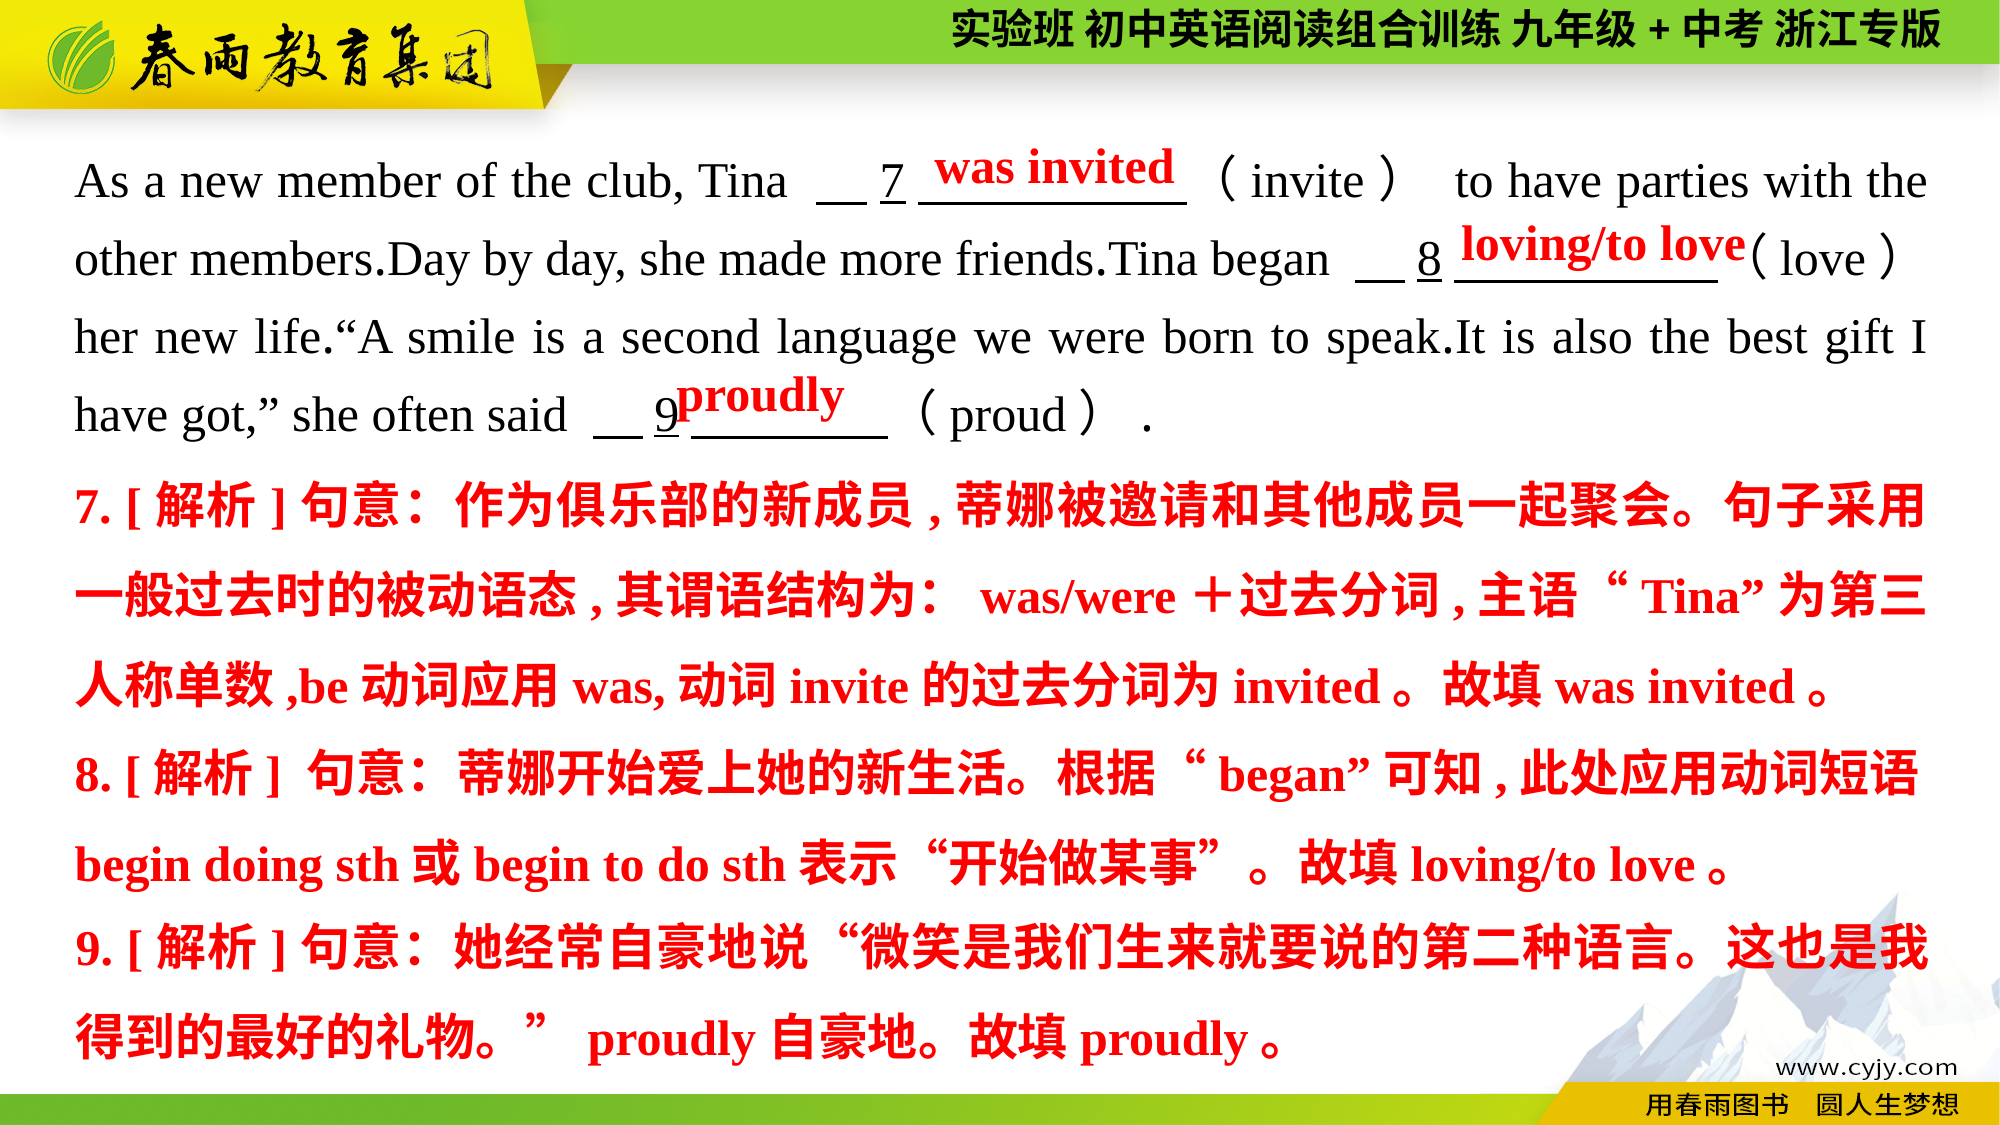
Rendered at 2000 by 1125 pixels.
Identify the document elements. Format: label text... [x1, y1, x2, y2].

picture [0, 0, 2000, 1125]
text_box 8. [解析] 句意：蒂娜开始爱上她的新生活。根据“began”可知,此处应用动词短语begin doing sth或begin to do sth表示“开始做某事”。故填loving/to love。 [59, 703, 1944, 899]
text_box 7. [解析]句意：作为俱乐部的新成员,蒂娜被邀请和其他成员一起聚会。句子采用一般过去时的被动语态,其谓语结构为：was/were＋过去分词,主语“Tina”为第三人称单数,be动词应用was,动词invite的过去分词为invited。故填was invited。 [59, 435, 1944, 703]
list As a new member of the club, Tina 7 （invite） to have parties with the other members.Day by day, she made more friends.Tina began 8 （love） her new life.“A smile is a second language we were born to speak.It is also the best gift I have got,” she often said 9 （proud）. [59, 122, 1944, 435]
text_box proudly [661, 353, 860, 429]
text_box 9. [解析]句意：她经常自豪地说“微笑是我们生来就要说的第二种语言。这也是我得到的最好的礼物。”proudly自豪地。故填proudly。 [60, 877, 1945, 1073]
text_box was invited [919, 125, 1190, 201]
text_box loving/to love [1446, 203, 1762, 278]
